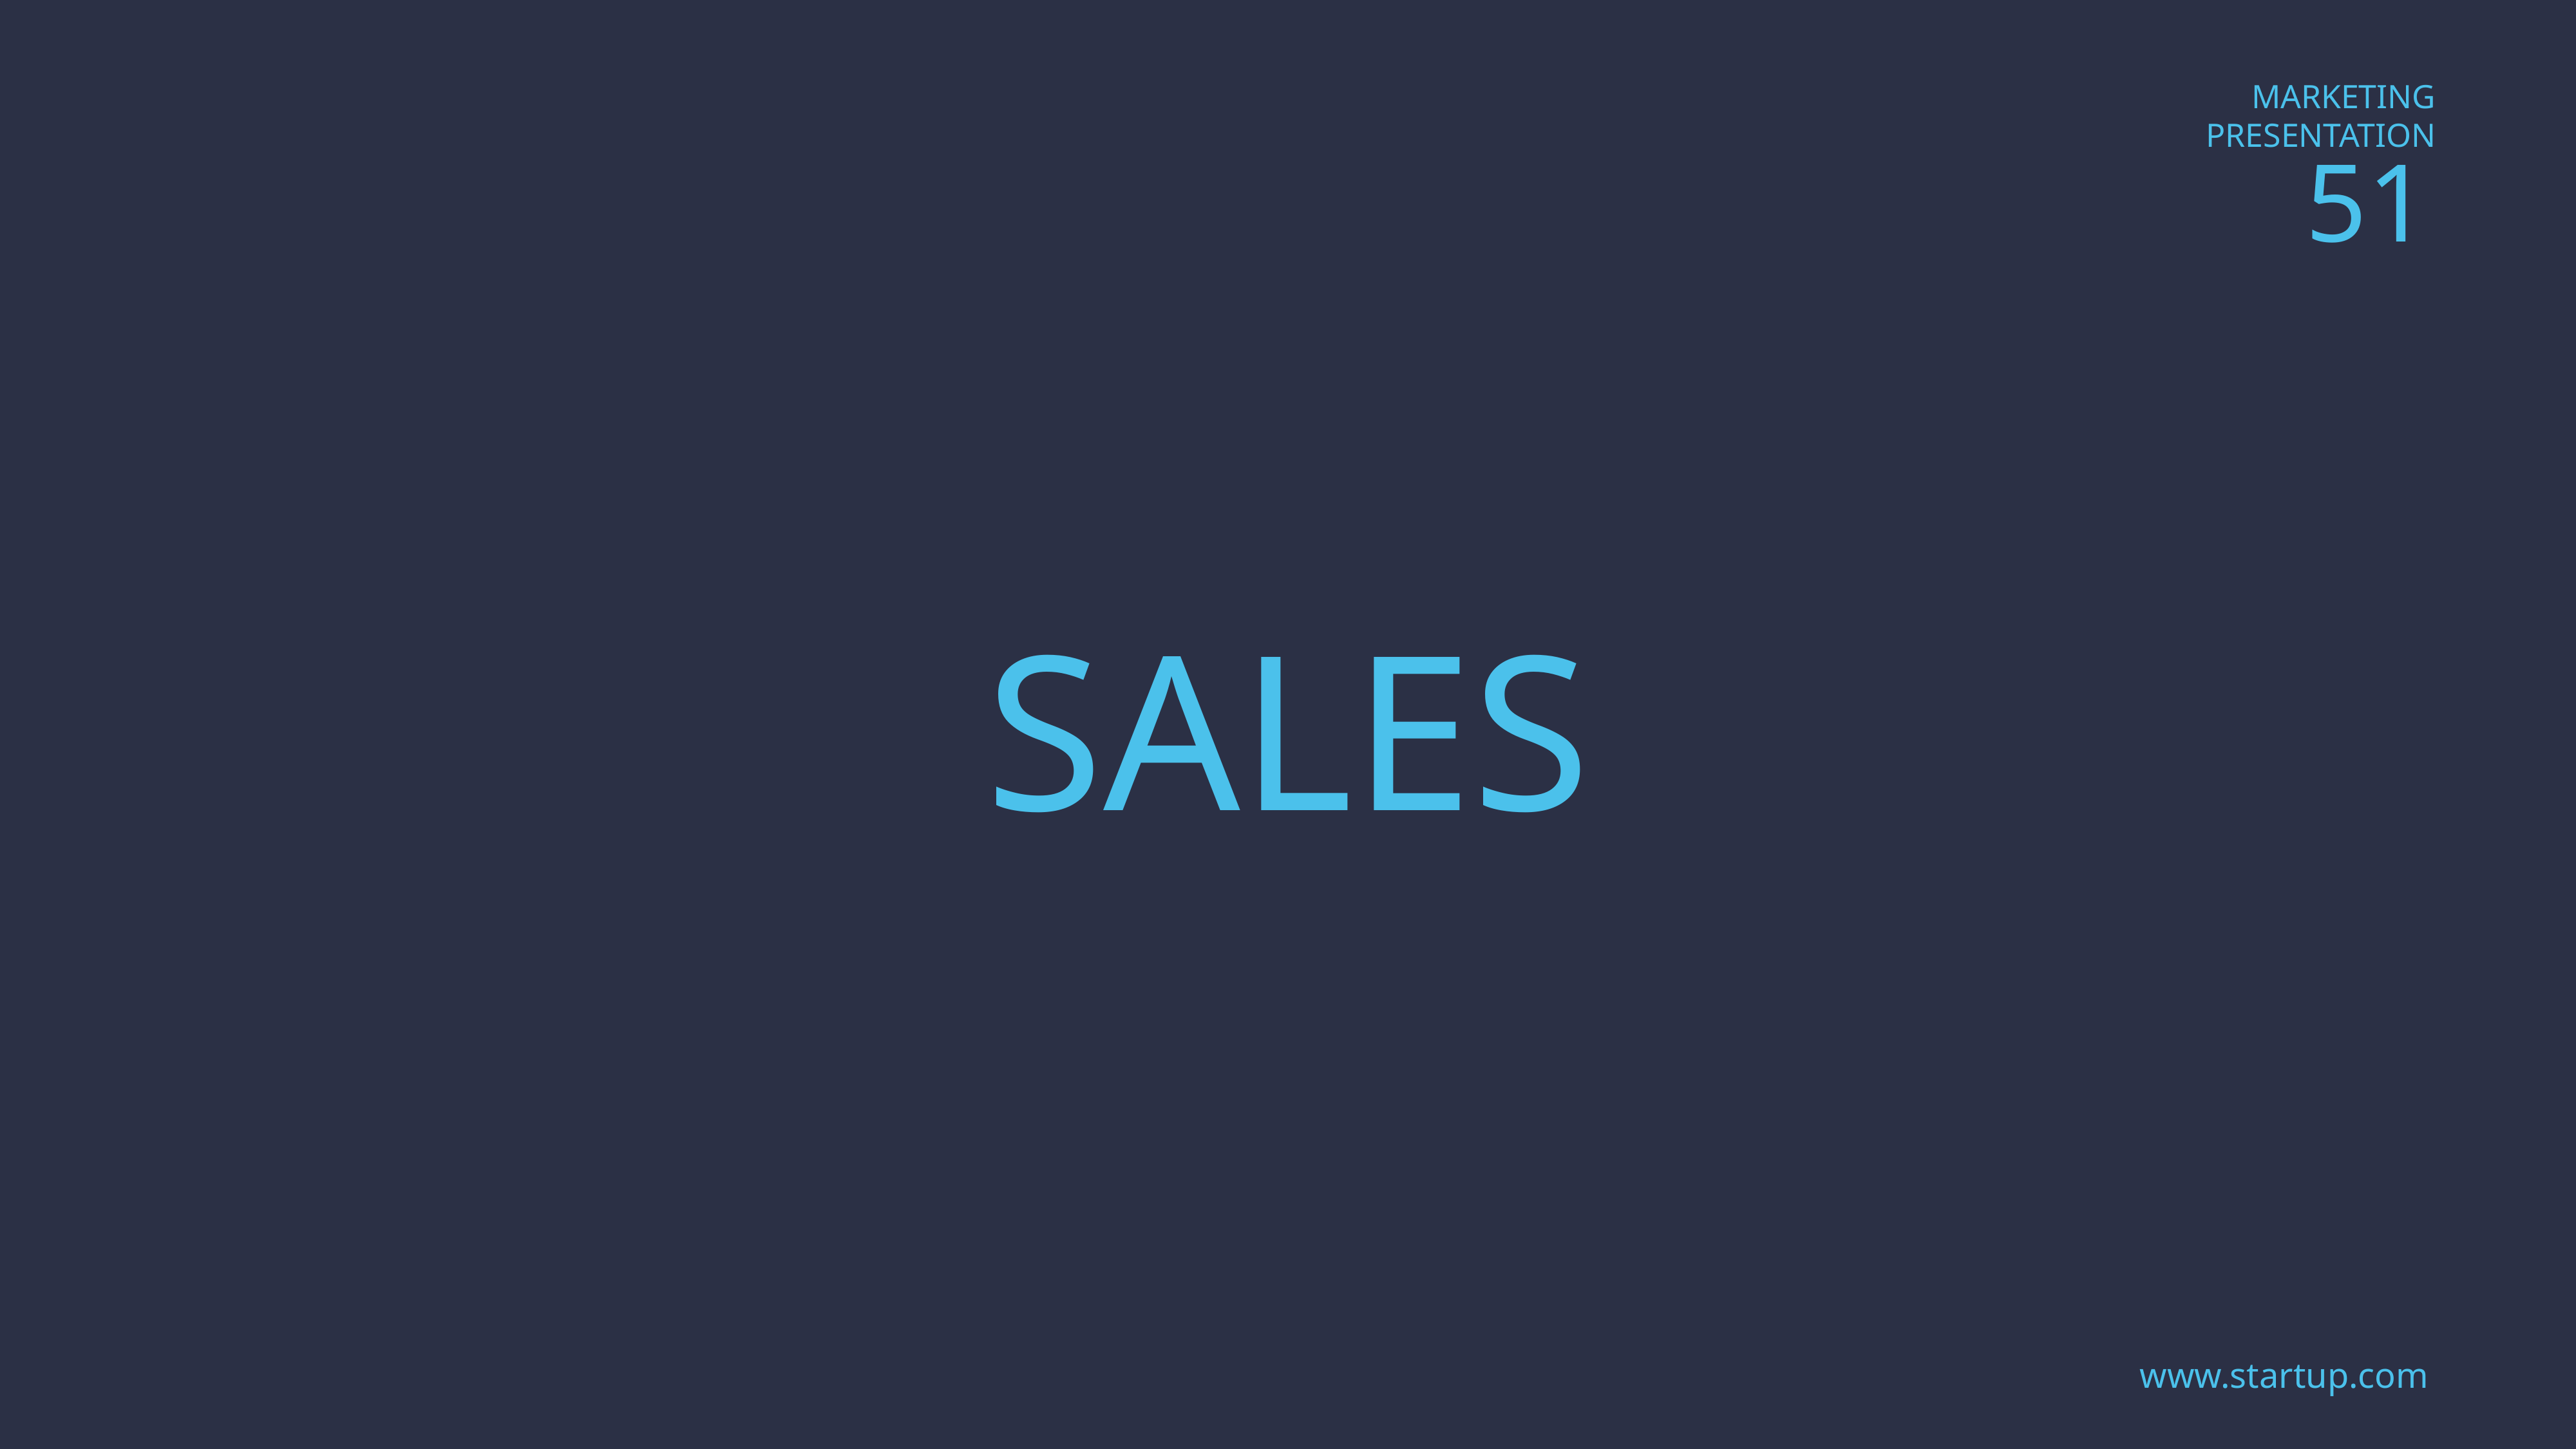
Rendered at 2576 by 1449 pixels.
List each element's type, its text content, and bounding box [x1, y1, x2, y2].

text_box SALES [985, 596, 1591, 854]
